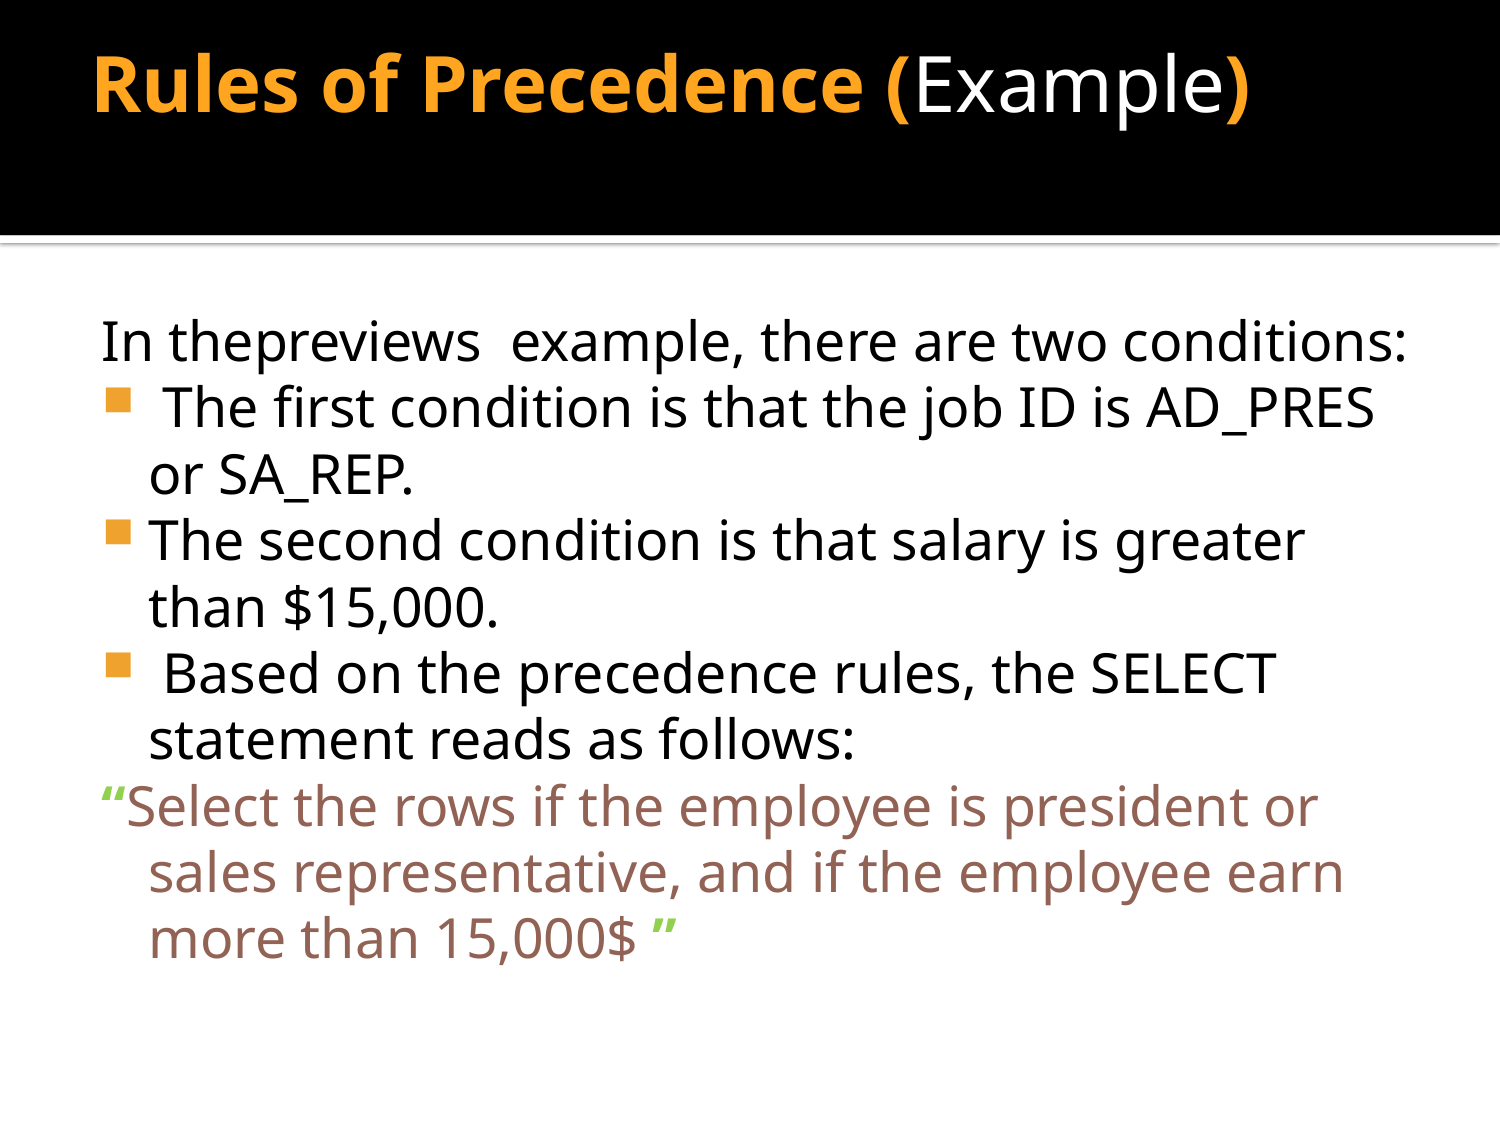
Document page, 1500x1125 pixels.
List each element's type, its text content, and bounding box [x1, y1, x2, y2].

title Rules of Precedence (Example) [75, 25, 1425, 231]
list In thepreviews example, there are two conditions: The first condition is that the job ID is AD_PRES or SA_REP. The second condition is that salary is greater than $15,000. Based on the precedence rules, the SELECT statement reads as follows: “Select the rows if the employee is president or sales representative, and if the employee earn more than 15,000$ ” [74, 290, 1426, 1051]
